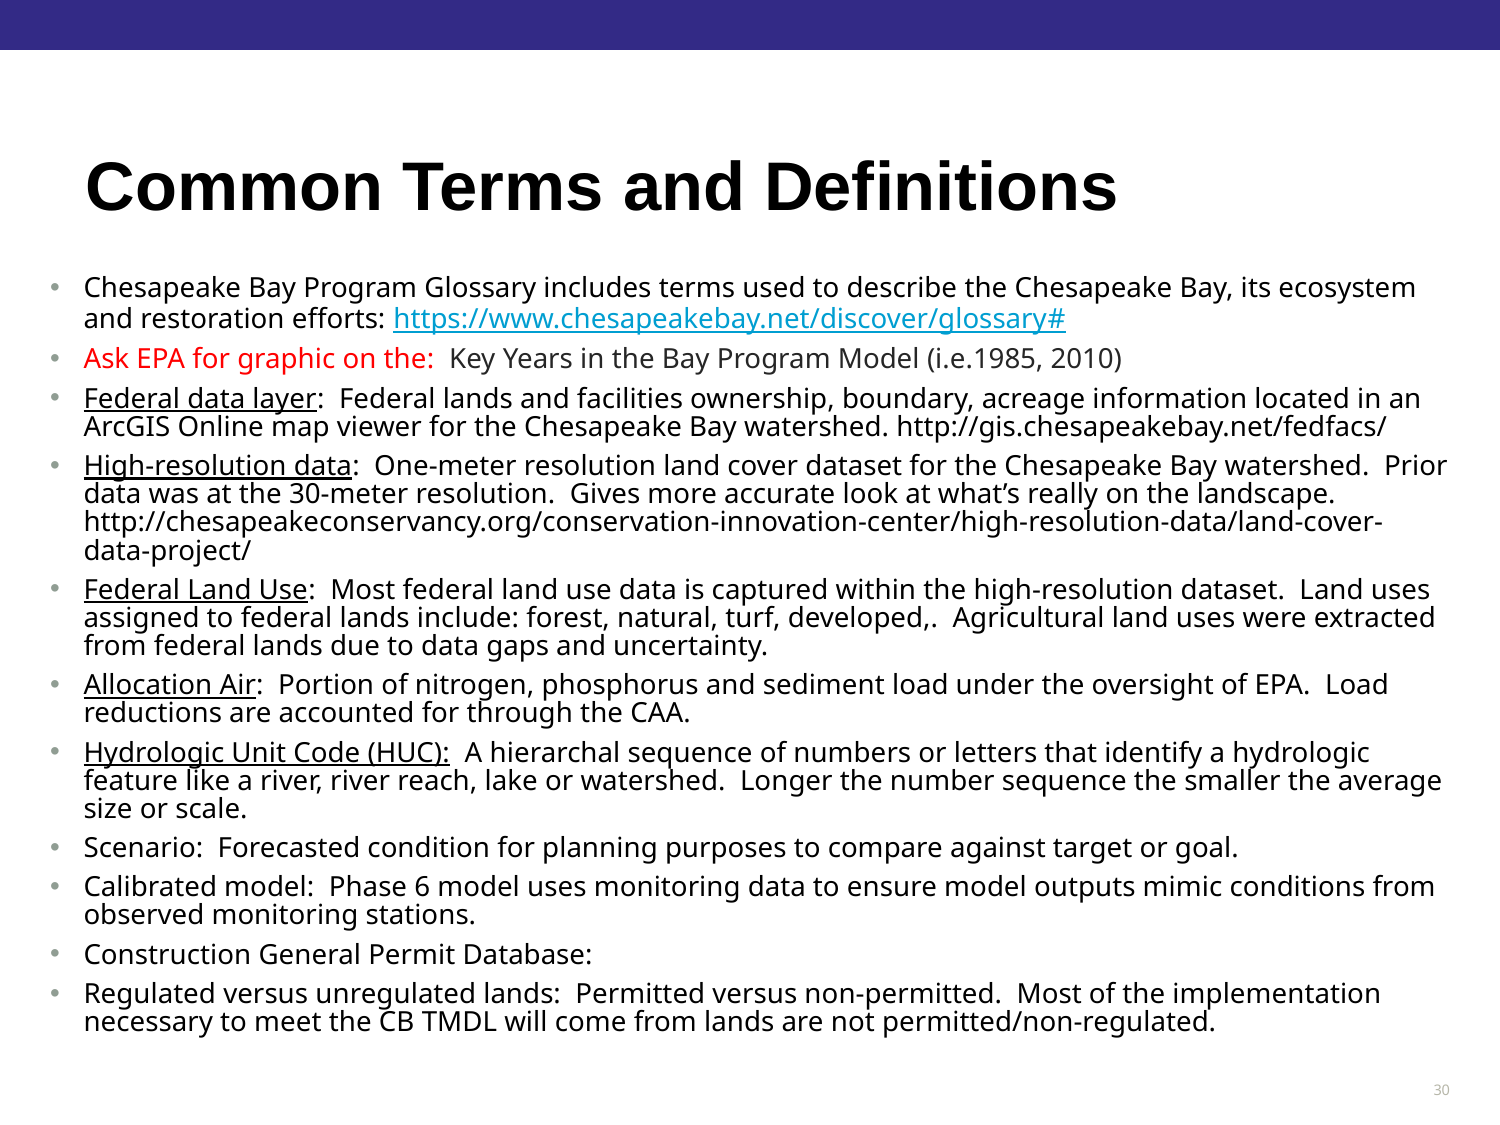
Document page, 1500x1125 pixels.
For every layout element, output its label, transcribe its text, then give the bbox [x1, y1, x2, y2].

text_box Chesapeake Bay Program Glossary includes terms used to describe the Chesapeake Bay, its ecosystem and restoration efforts: https://www.chesapeakebay.net/discover/glossary# Ask EPA for graphic on the: Key Years in the Bay Program Model (i.e.1985, 2010) Federal data layer: Federal lands and facilities ownership, boundary, acreage information located in an ArcGIS Online map viewer for the Chesapeake Bay watershed. http://gis.chesapeakebay.net/fedfacs/ High-resolution data: One-meter resolution land cover dataset for the Chesapeake Bay watershed. Prior data was at the 30-meter resolution. Gives more accurate look at what’s really on the landscape. http://chesapeakeconservancy.org/conservation-innovation-center/high-resolution-data/land-cover-data-project/ Federal Land Use: Most federal land use data is captured within the high-resolution dataset. Land uses assigned to federal lands include: forest, natural, turf, developed,. Agricultural land uses were extracted from federal lands due to data gaps and uncertainty. Allocation Air: Portion of nitrogen, phosphorus and sediment load under the oversight of EPA. Load reductions are accounted for through the CAA. Hydrologic Unit Code (HUC): A hierarchal sequence of numbers or letters that identify a hydrologic feature like a river, river reach, lake or watershed. Longer the number sequence the smaller the average size or scale. Scenario: Forecasted condition for planning purposes to compare against target or goal. Calibrated model: Phase 6 model uses monitoring data to ensure model outputs mimic conditions from observed monitoring stations. Construction General Permit Database: Regulated versus unregulated lands: Permitted versus non-permitted. Most of the implementation necessary to meet the CB TMDL will come from lands are not permitted/non-regulated. [50, 275, 1450, 1050]
slide_number 30 [1387, 1072, 1450, 1110]
list Common Terms and Definitions [85, 149, 1500, 226]
